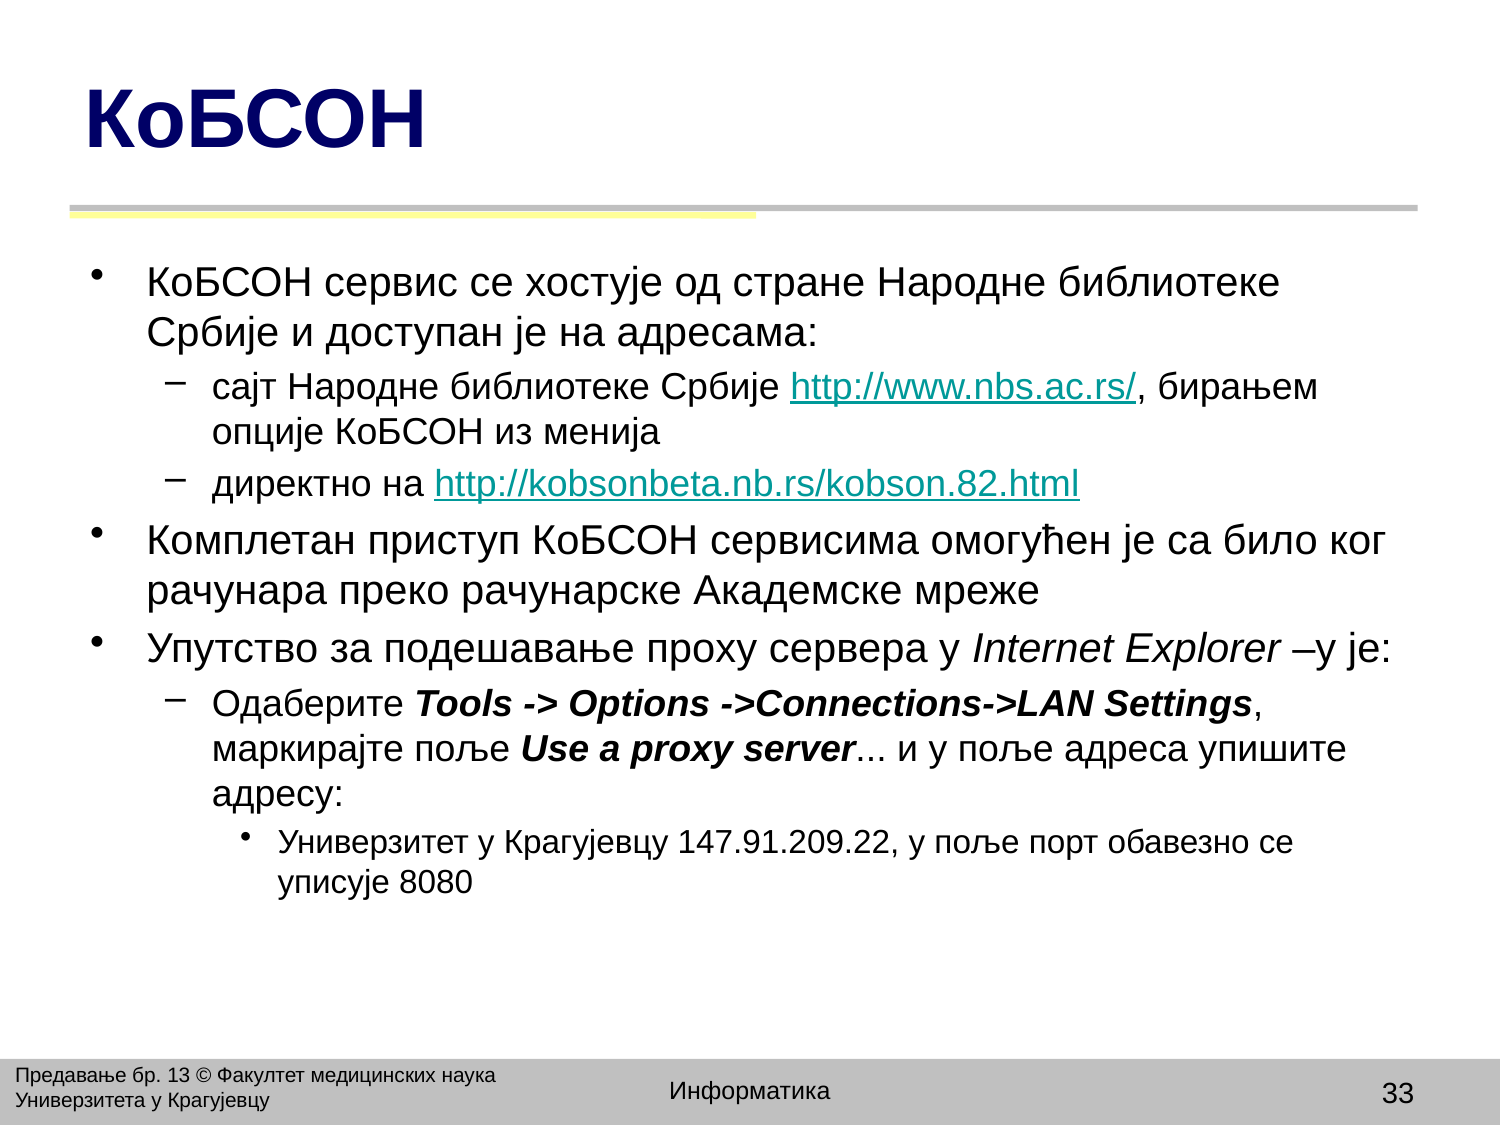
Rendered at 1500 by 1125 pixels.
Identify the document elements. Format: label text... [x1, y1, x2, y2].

slide_number Предавање бр. 13 © Факултет медицинских наука Универзитета у Крагујевцу [0, 1053, 617, 1108]
footer Информатика [512, 1066, 988, 1125]
title КоБСОН [69, 19, 1426, 208]
slide_number 33 [1079, 1066, 1430, 1125]
list КоБСОН сервис се хостује од стране Народне библиотеке Србије и доступан је на адресама: сајт Народне библиотеке Србије http://www.nbs.ac.rs/, бирањем опције КоБСОН из менија директно на http://kobsonbeta.nb.rs/kobson.82.html Комплетан приступ КоБСОН сервисима омогућен је са било ког рачунара преко рачунарске Академске мреже Упутство за подешавање проxy сервера у Internet Explorer –у је: Одаберите Tools -> Options ->Connections->LAN Settings, маркирајте поље Use a proxy server... и у поље адреса упишите адресу: Универзитет у Крагујевцу 147.91.209.22, у поље порт обавезно се уписује 8080 [74, 246, 1426, 1023]
